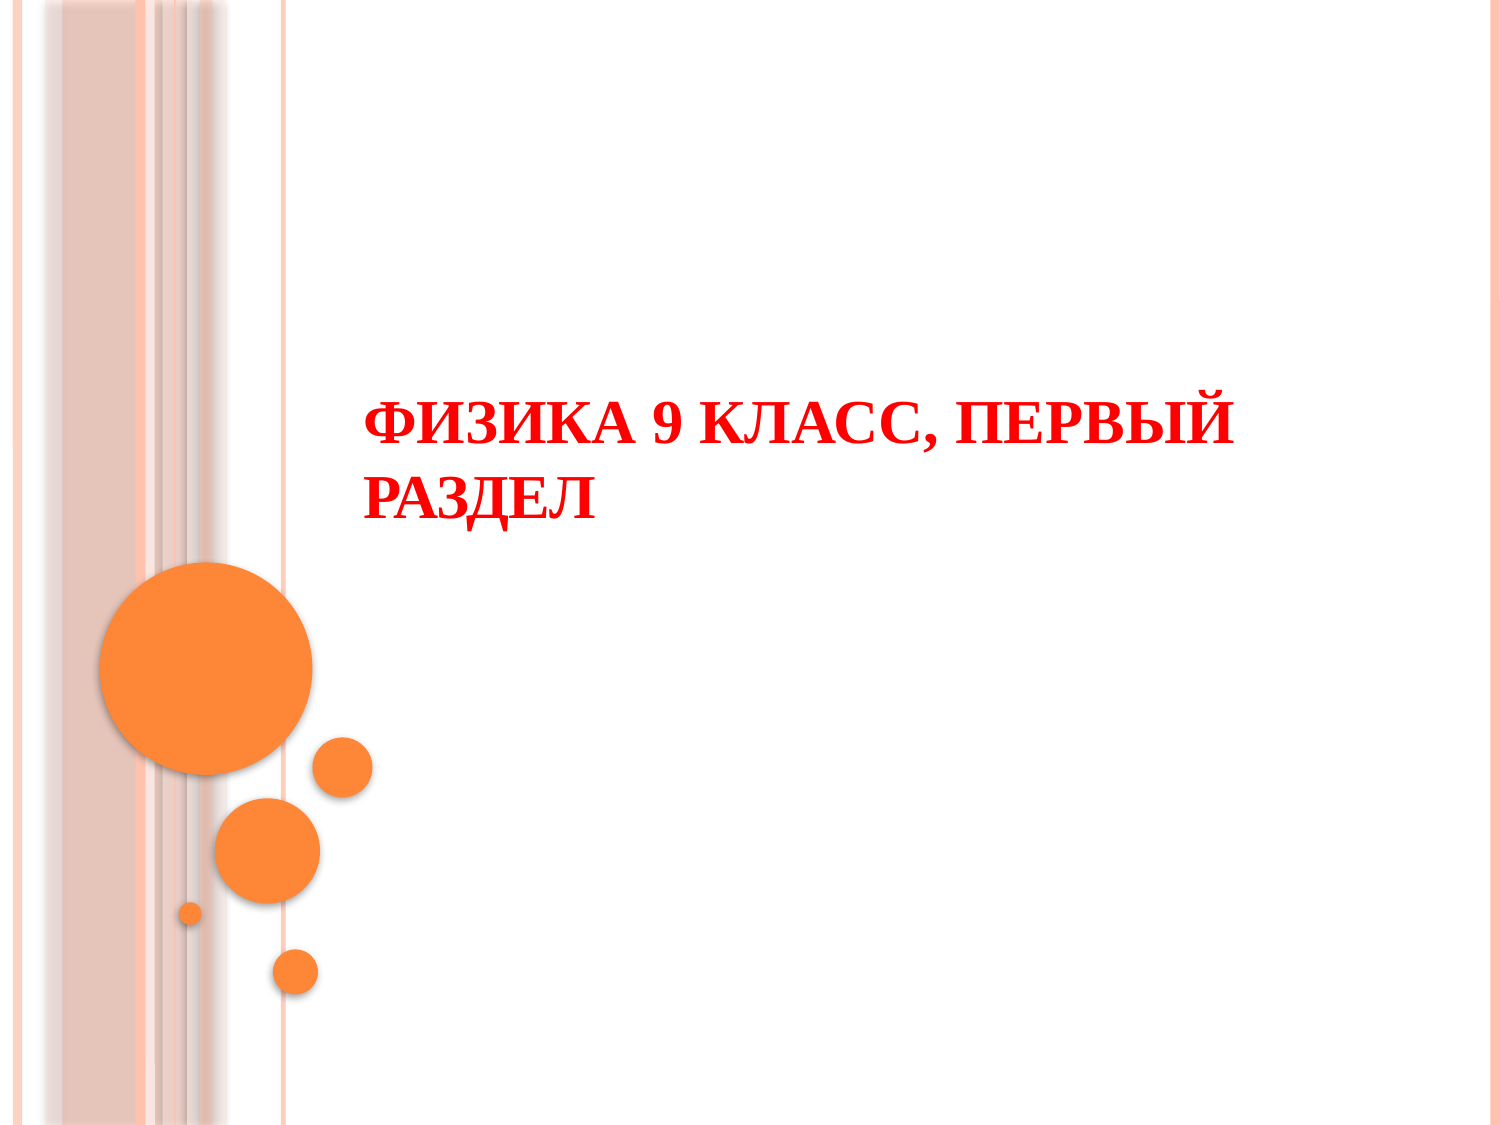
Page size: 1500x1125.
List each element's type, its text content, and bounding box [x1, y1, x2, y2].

title Физика 9 класс, первый раздел [348, 408, 1376, 539]
